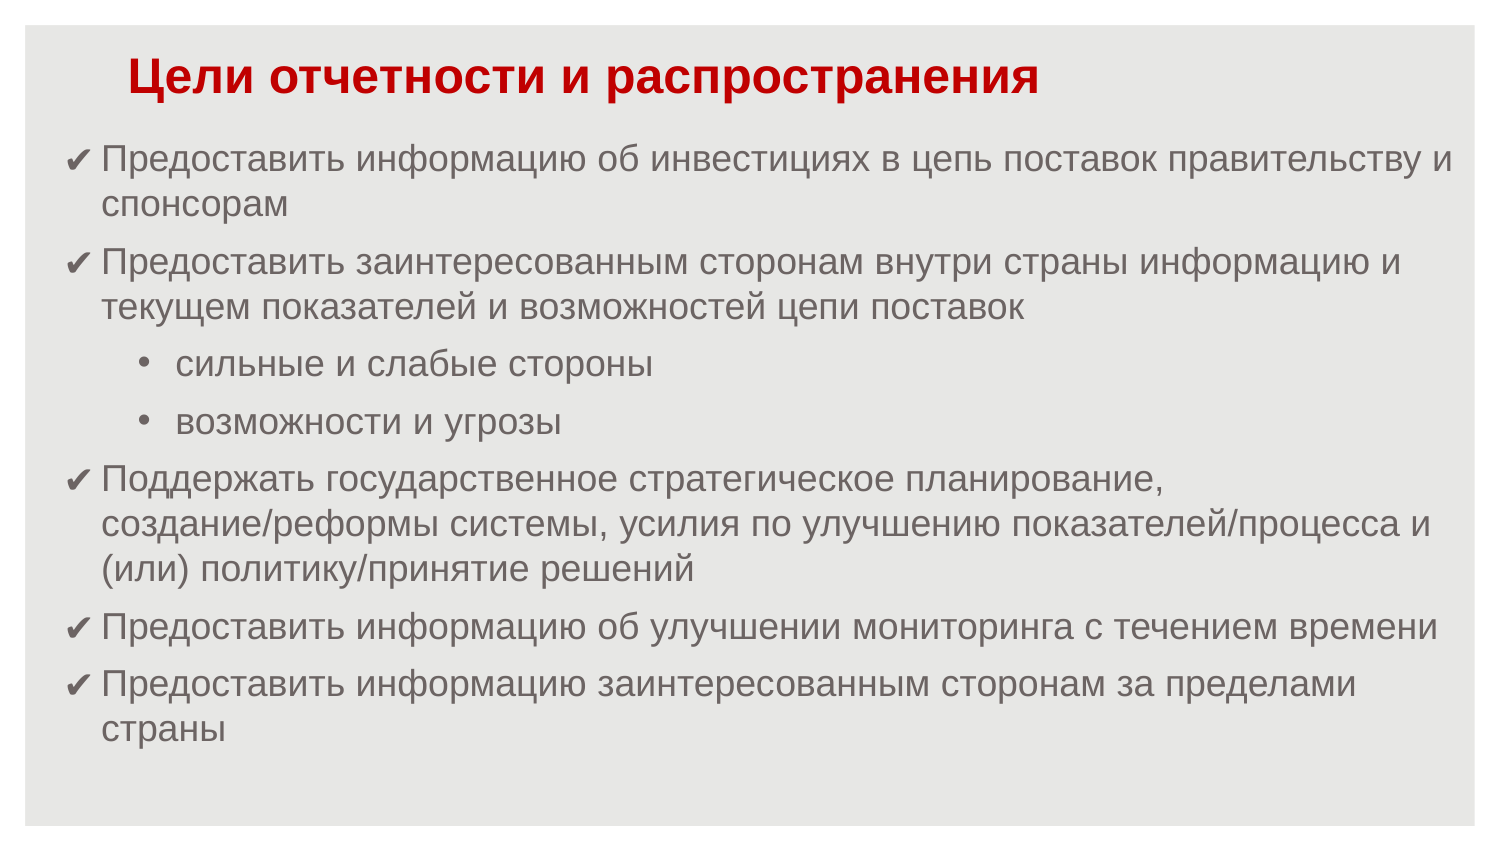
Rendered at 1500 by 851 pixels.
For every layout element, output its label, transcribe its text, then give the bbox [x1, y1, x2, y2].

title Цели отчетности и распространения [112, 22, 1388, 111]
list Предоставить информацию об инвестициях в цепь поставок правительству и спонсорам Предоставить заинтересованным сторонам внутри страны информацию и текущем показателей и возможностей цепи поставок сильные и слабые стороны возможности и угрозы Поддержать государственное стратегическое планирование, создание/реформы системы, усилия по улучшению показателей/процесса и (или) политику/принятие решений Предоставить информацию об улучшении мониторинга с течением времени Предоставить информацию заинтересованным сторонам за пределами страны [48, 126, 1472, 829]
